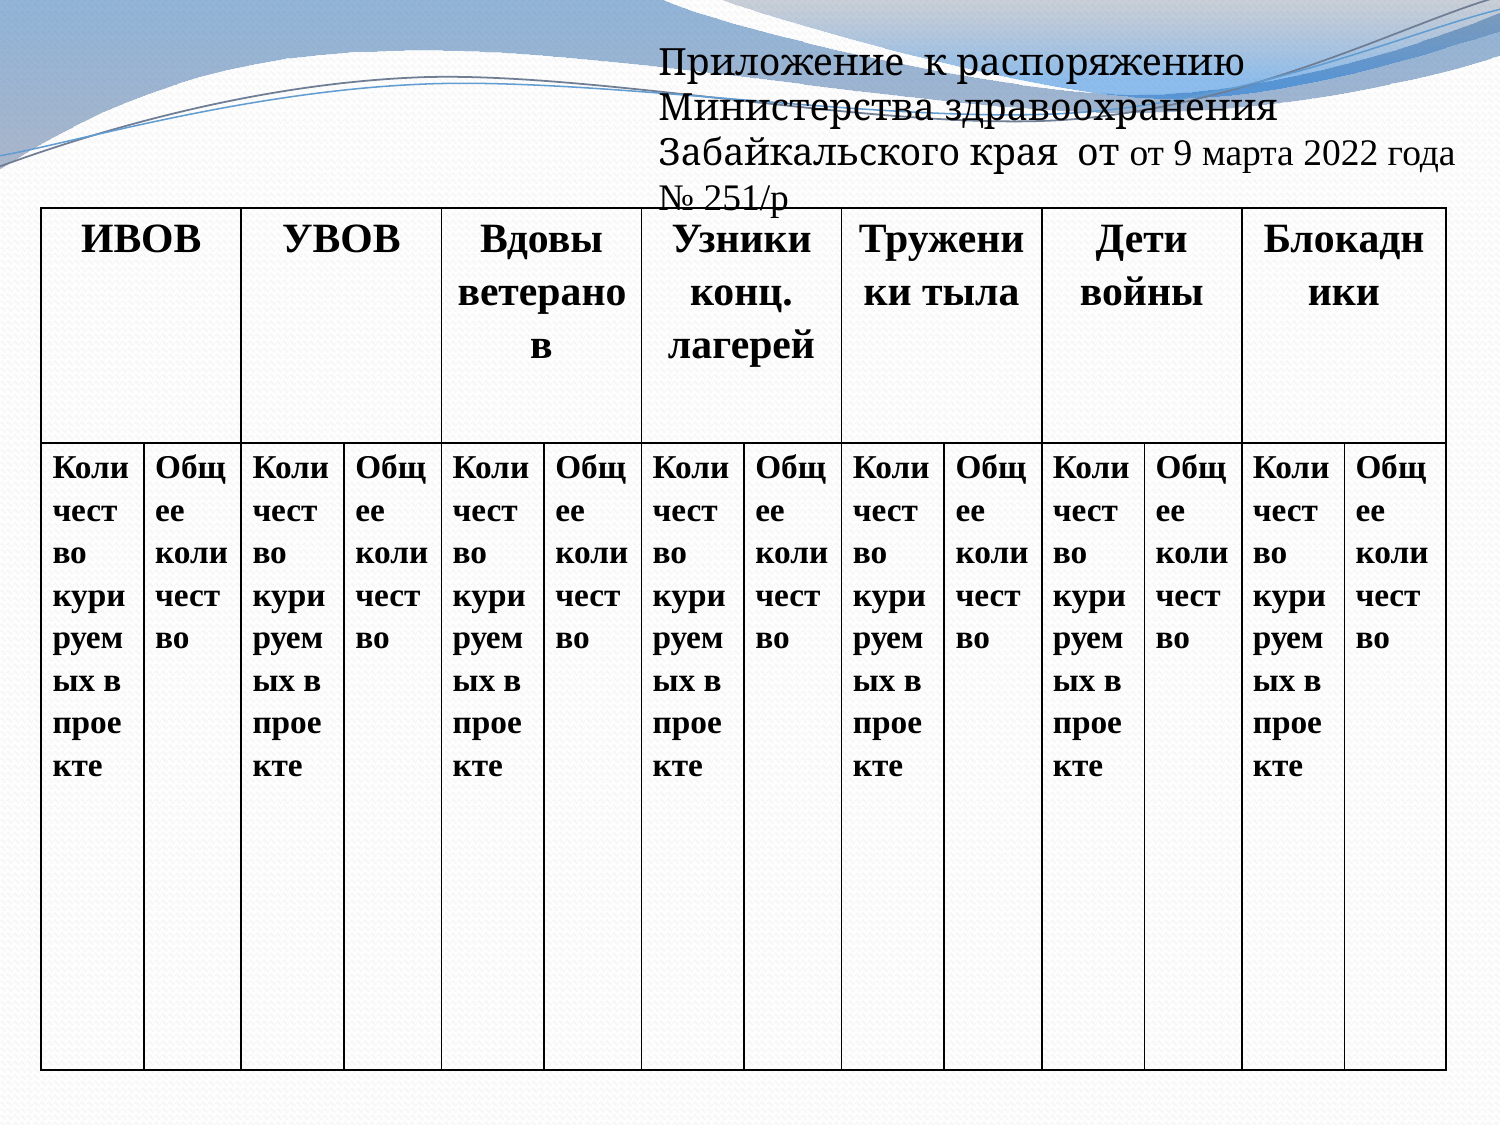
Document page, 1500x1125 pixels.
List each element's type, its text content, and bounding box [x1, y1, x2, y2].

table_header ИВОВ [42, 209, 240, 442]
table_cell Количество курируемых в проекте [642, 444, 743, 1069]
table_cell Общее количество [945, 444, 1041, 1069]
table_cell Количество курируемых в проекте [1043, 444, 1144, 1069]
table_header Дети войны [1043, 226, 1241, 442]
table_header Труженики тыла [842, 226, 1041, 442]
table_header УВОВ [242, 209, 441, 442]
table_cell Общее количество [545, 444, 641, 1069]
table_cell Общее количество [345, 444, 441, 1069]
table_header Блокадники [1243, 226, 1445, 442]
table_header Вдовы ветеранов [442, 209, 641, 442]
table_header Узники конц. лагерей [642, 209, 841, 442]
table_cell Количество курируемых в проекте [842, 444, 943, 1069]
table_cell Количество курируемых в проекте [42, 444, 143, 1069]
table_cell Общее количество [745, 444, 841, 1069]
table_cell Общее количество [1145, 444, 1241, 1069]
table_cell Количество курируемых в проекте [442, 444, 543, 1069]
text_box Приложение к распоряжению Министерства здравоохранения Забайкальского края от от 9 марта 2022 года № 251/р [643, 30, 1483, 226]
table_cell Количество курируемых в проекте [1243, 444, 1344, 1069]
table_cell Количество курируемых в проекте [242, 444, 343, 1069]
table_cell Общее количество [145, 444, 240, 1069]
table_cell Общее количество [1345, 444, 1445, 1069]
